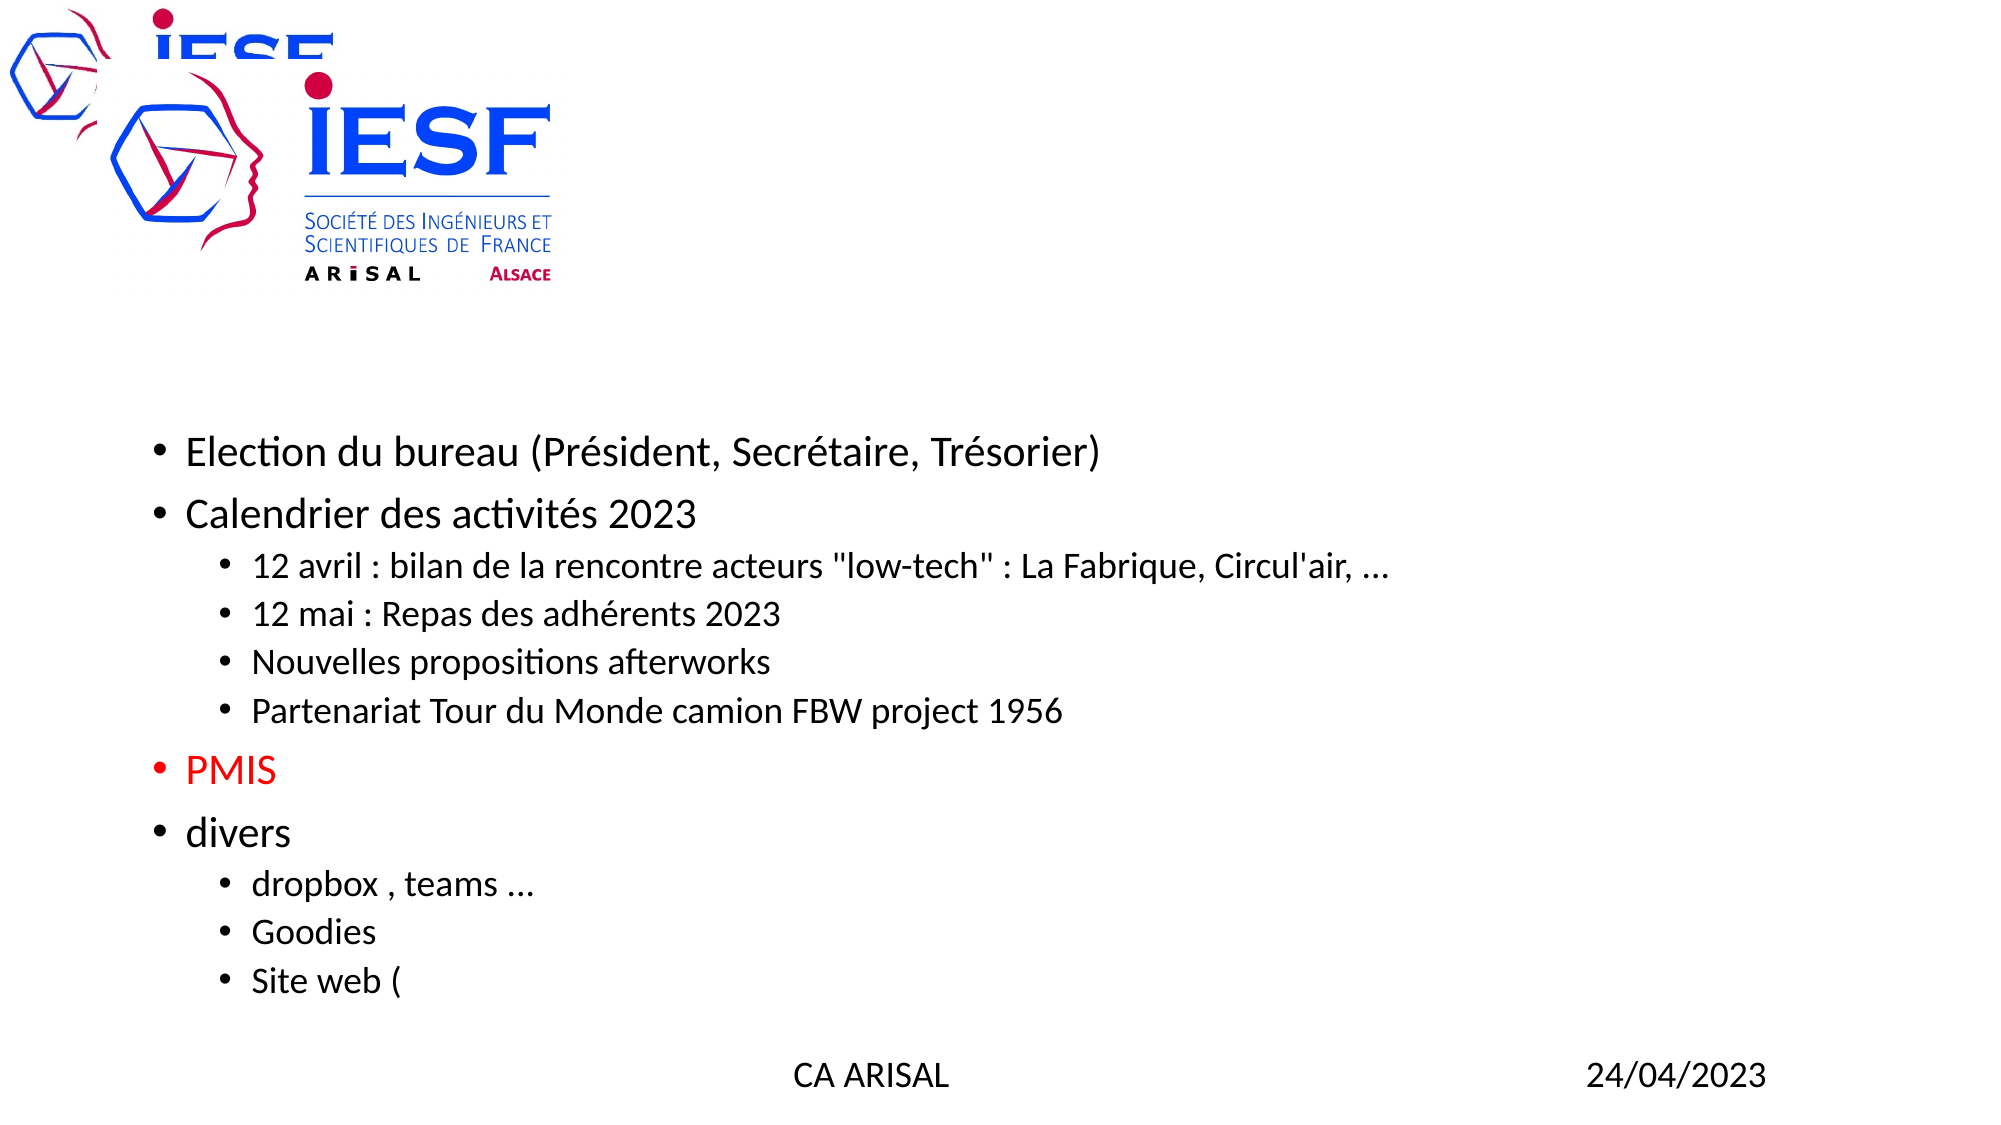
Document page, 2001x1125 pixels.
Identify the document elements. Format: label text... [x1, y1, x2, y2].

list Election du bureau (Président, Secrétaire, Trésorier) Calendrier des activités 2023 12 avril : bilan de la rencontre acteurs "low-tech" : La Fabrique, Circul'air, ... 12 mai : Repas des adhérents 2023 Nouvelles propositions afterworks Partenariat Tour du Monde camion FBW project 1956 PMIS divers dropbox , teams ... Goodies Site web ( [137, 420, 1863, 1014]
picture [0, 0, 564, 293]
